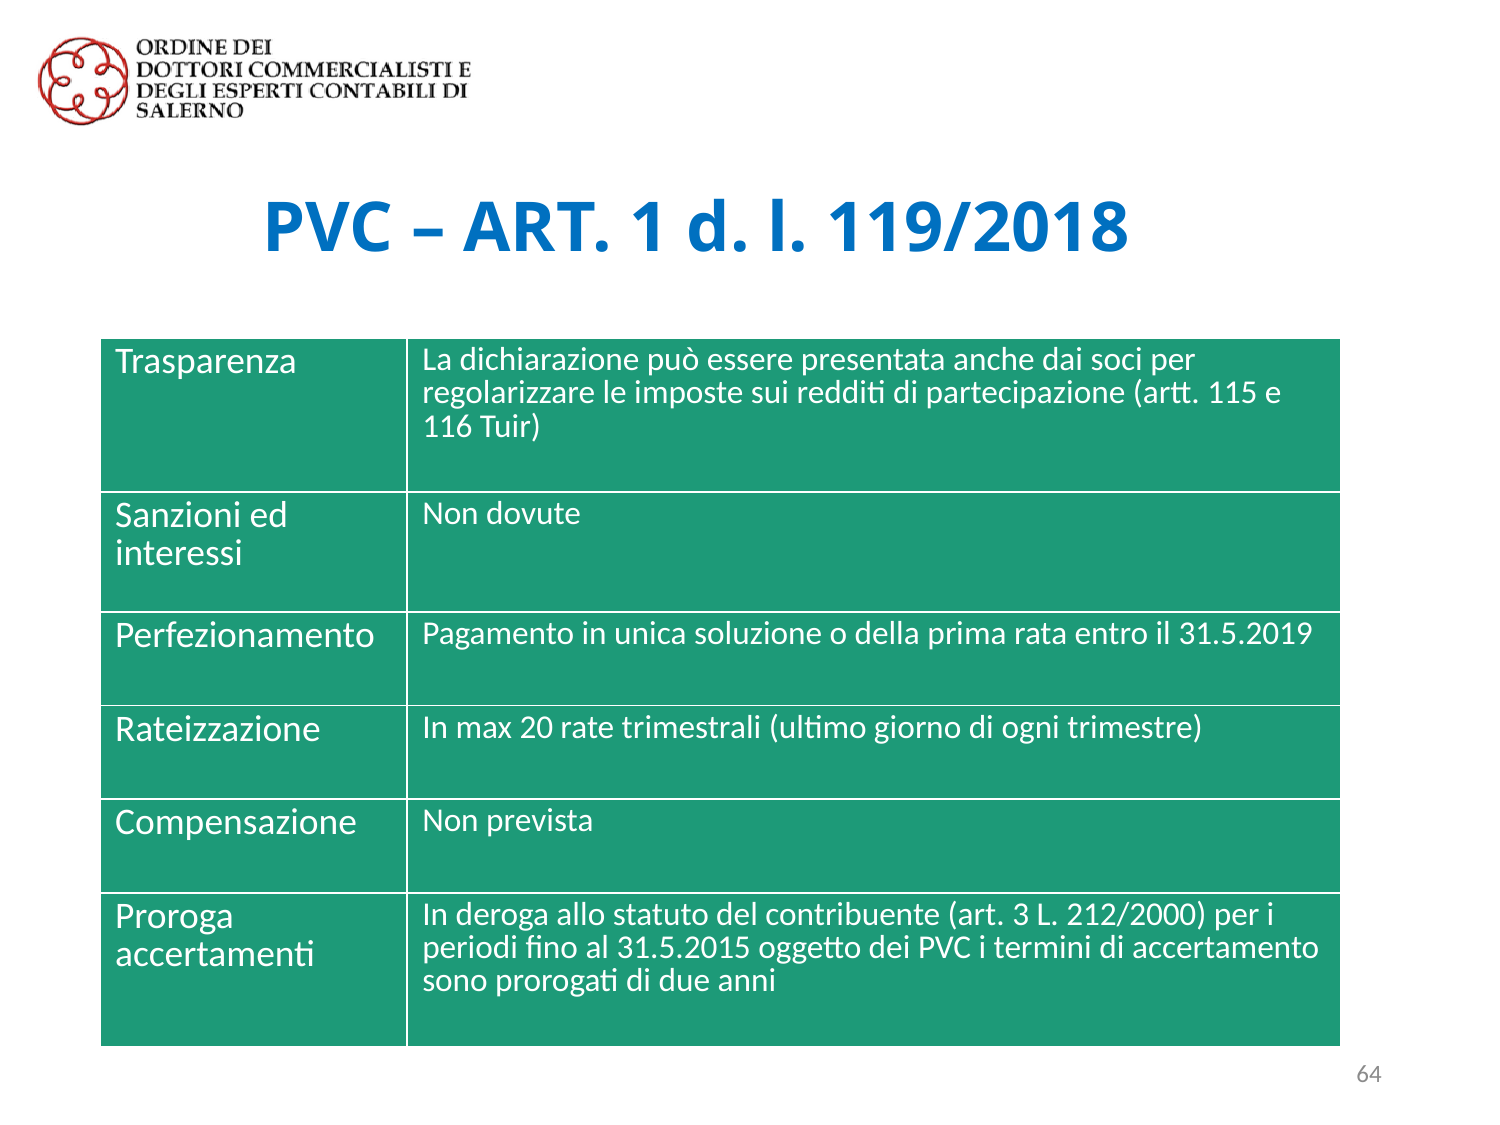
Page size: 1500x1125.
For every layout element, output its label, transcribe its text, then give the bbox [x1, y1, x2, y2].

picture [29, 29, 479, 127]
table_cell In max 20 rate trimestrali (ultimo giorno di ogni trimestre) [408, 706, 1340, 798]
table_cell Proroga accertamenti [101, 894, 406, 1046]
table_cell Perfezionamento [101, 613, 406, 705]
table_cell Non dovute [408, 493, 1340, 611]
table_cell Non prevista [408, 800, 1340, 892]
table_cell Compensazione [101, 800, 406, 892]
table_cell Sanzioni ed interessi [101, 493, 406, 611]
table_cell In deroga allo statuto del contribuente (art. 3 L. 212/2000) per i periodi fino al 31.5.2015 oggetto dei PVC i termini di accertamento sono prorogati di due anni [408, 894, 1340, 1046]
table_cell Rateizzazione [101, 706, 406, 798]
slide_number 64 [1059, 1042, 1397, 1103]
table_cell Pagamento in unica soluzione o della prima rata entro il 31.5.2019 [408, 613, 1340, 705]
table_header Trasparenza [101, 339, 406, 491]
title PVC – ART. 1 d. l. 119/2018 [58, 184, 1334, 277]
table_header La dichiarazione può essere presentata anche dai soci per regolarizzare le imposte sui redditi di partecipazione (artt. 115 e 116 Tuir) [408, 339, 1340, 491]
